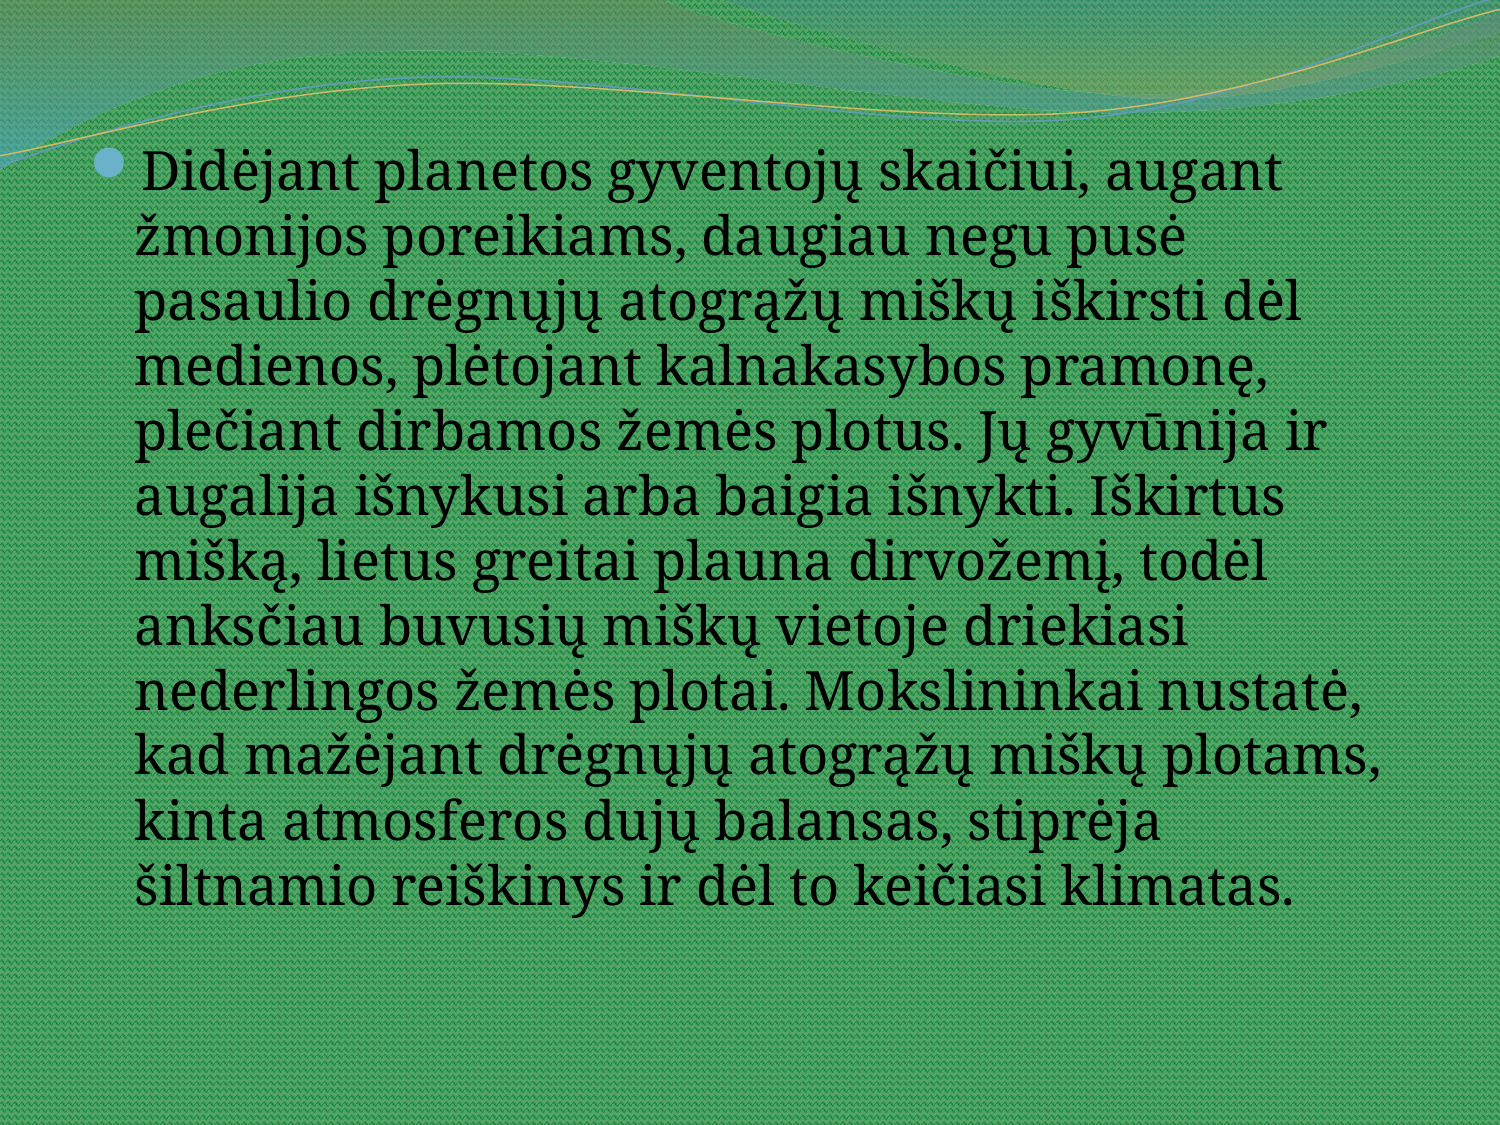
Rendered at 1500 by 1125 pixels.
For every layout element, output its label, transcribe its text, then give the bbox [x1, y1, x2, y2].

list Didėjant planetos gyventojų skaičiui, augant žmonijos poreikiams, daugiau negu pusė pasaulio drėgnųjų atogrąžų miškų iškirsti dėl medienos, plėtojant kalnakasybos pramonę, plečiant dirbamos žemės plotus. Jų gyvūnija ir augalija išnykusi arba baigia išnykti. Iškirtus mišką, lietus greitai plauna dirvožemį, todėl anksčiau buvusių miškų vietoje driekiasi nederlingos žemės plotai. Mokslininkai nustatė, kad mažėjant drėgnųjų atogrąžų miškų plotams, kinta atmosferos dujų balansas, stiprėja šiltnamio reiškinys ir dėl to keičiasi klimatas. [75, 128, 1425, 1038]
